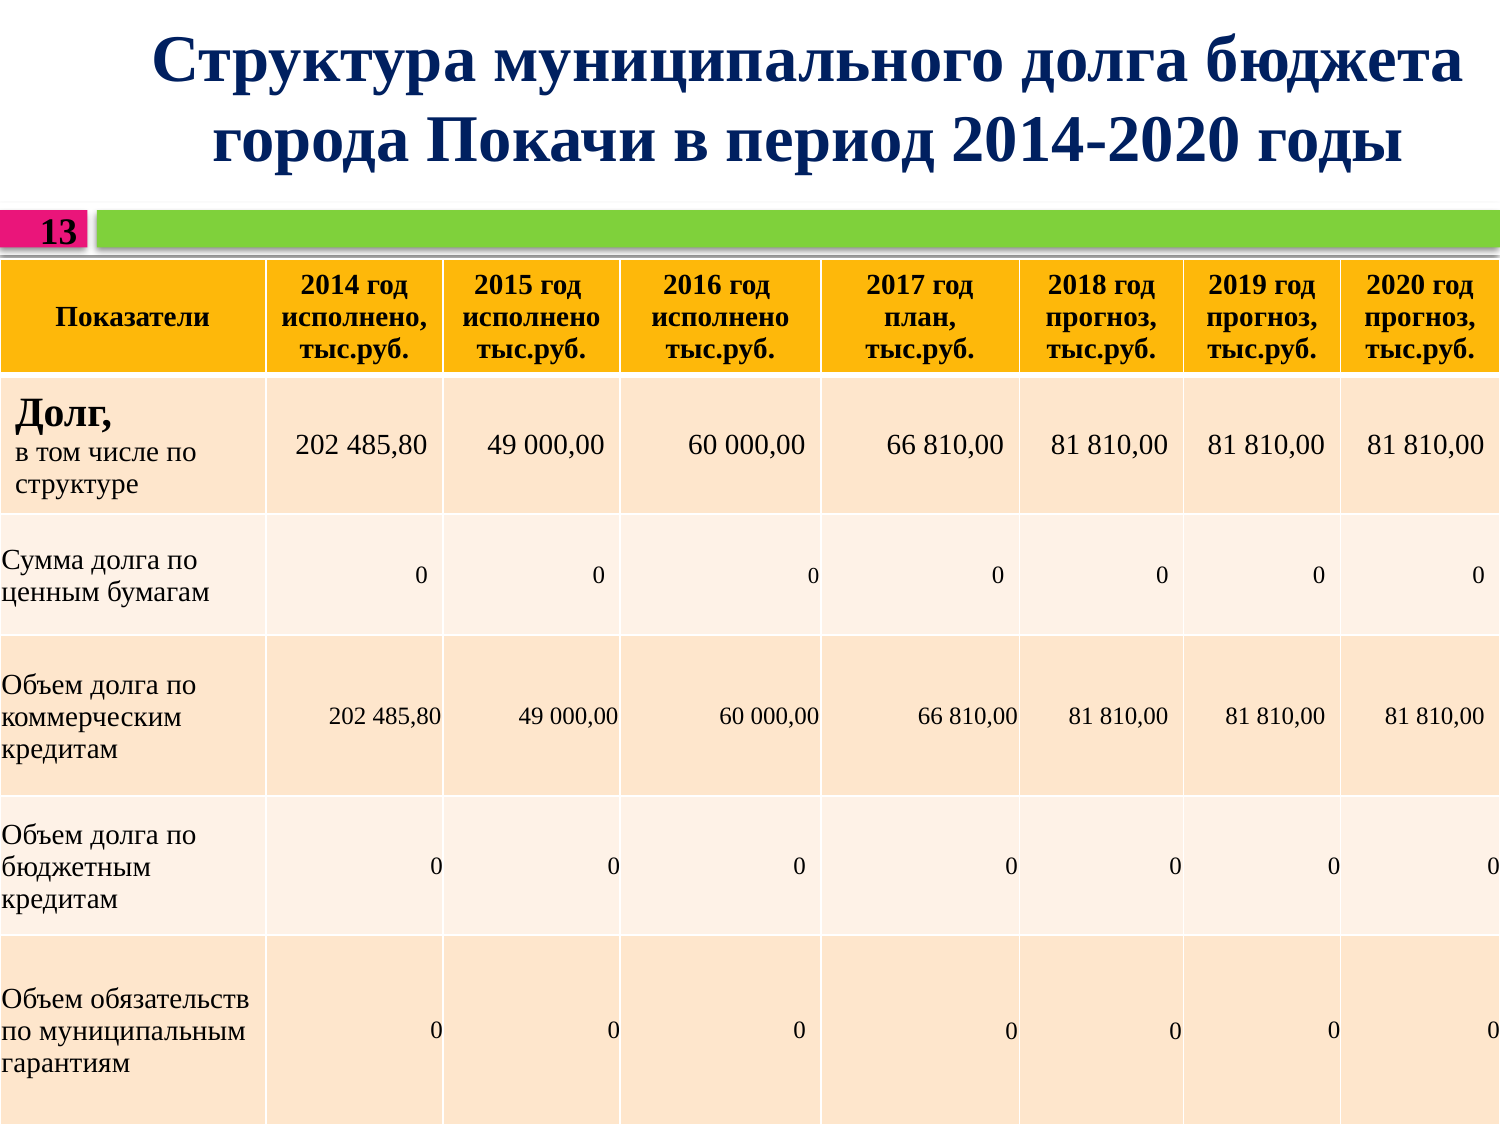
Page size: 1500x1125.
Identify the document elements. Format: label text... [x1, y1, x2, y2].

table_header 2018 год прогноз, тыс.руб. [1020, 260, 1183, 372]
table_cell 202 485,80 [267, 636, 442, 795]
table_cell 81 810,00 [1341, 636, 1499, 795]
table_cell Объем обязательств по муниципальным гарантиям [1, 936, 265, 1124]
table_cell 0 [1184, 936, 1340, 1124]
table_cell 81 810,00 [1020, 636, 1183, 795]
table_cell 0 [444, 936, 619, 1124]
table_cell 0 [1184, 515, 1340, 634]
table_header 2020 год прогноз, тыс.руб. [1341, 260, 1499, 372]
table_cell 0 [1020, 515, 1183, 634]
table_cell 60 000,00 [621, 636, 820, 795]
table_cell 0 [621, 936, 820, 1124]
table_cell 66 810,00 [822, 636, 1019, 795]
table_cell 66 810,00 [822, 378, 1019, 513]
table_header 2015 год исполнено тыс.руб. [444, 260, 619, 372]
table_header 2014 год исполнено, тыс.руб. [267, 260, 442, 372]
table_cell 0 [1341, 936, 1499, 1124]
table_cell 0 [444, 515, 619, 634]
table_cell Объем долга по бюджетным кредитам [1, 797, 265, 934]
table_cell 49 000,00 [444, 636, 619, 795]
table_cell 0 [621, 515, 820, 634]
table_cell 0 [444, 797, 619, 934]
table_cell 49 000,00 [444, 378, 619, 513]
table_cell Объем долга по коммерческим кредитам [1, 636, 265, 795]
table_cell 0 [621, 797, 820, 934]
table_header 2016 год исполнено тыс.руб. [621, 260, 820, 372]
table_cell 0 [1341, 515, 1499, 634]
table_header 2019 год прогноз, тыс.руб. [1184, 260, 1340, 372]
table_header 2017 год план, тыс.руб. [822, 260, 1019, 372]
title Структура муниципального долга бюджета города Покачи в период 2014-2020 годы [117, 23, 1500, 167]
table_cell 0 [267, 936, 442, 1124]
table_cell Сумма долга по ценным бумагам [1, 515, 265, 634]
table_cell 0 [1020, 797, 1183, 934]
table_cell 81 810,00 [1020, 378, 1183, 513]
table_cell 0 [267, 797, 442, 934]
table_cell Долг, в том числе по структуре [1, 378, 265, 513]
table_cell 81 810,00 [1184, 378, 1340, 513]
table_cell 60 000,00 [621, 378, 820, 513]
table_cell 81 810,00 [1341, 378, 1499, 513]
table_cell 0 [822, 936, 1019, 1124]
table_cell 0 [822, 515, 1019, 634]
table_cell 81 810,00 [1184, 636, 1340, 795]
table_cell 0 [1341, 797, 1499, 934]
table_header Показатели [1, 260, 265, 372]
table_cell 0 [822, 797, 1019, 934]
table_cell 0 [1020, 936, 1183, 1124]
table_cell 202 485,80 [267, 378, 442, 513]
text_box 13 [25, 199, 93, 260]
table_cell 0 [1184, 797, 1340, 934]
table_cell 0 [267, 515, 442, 634]
